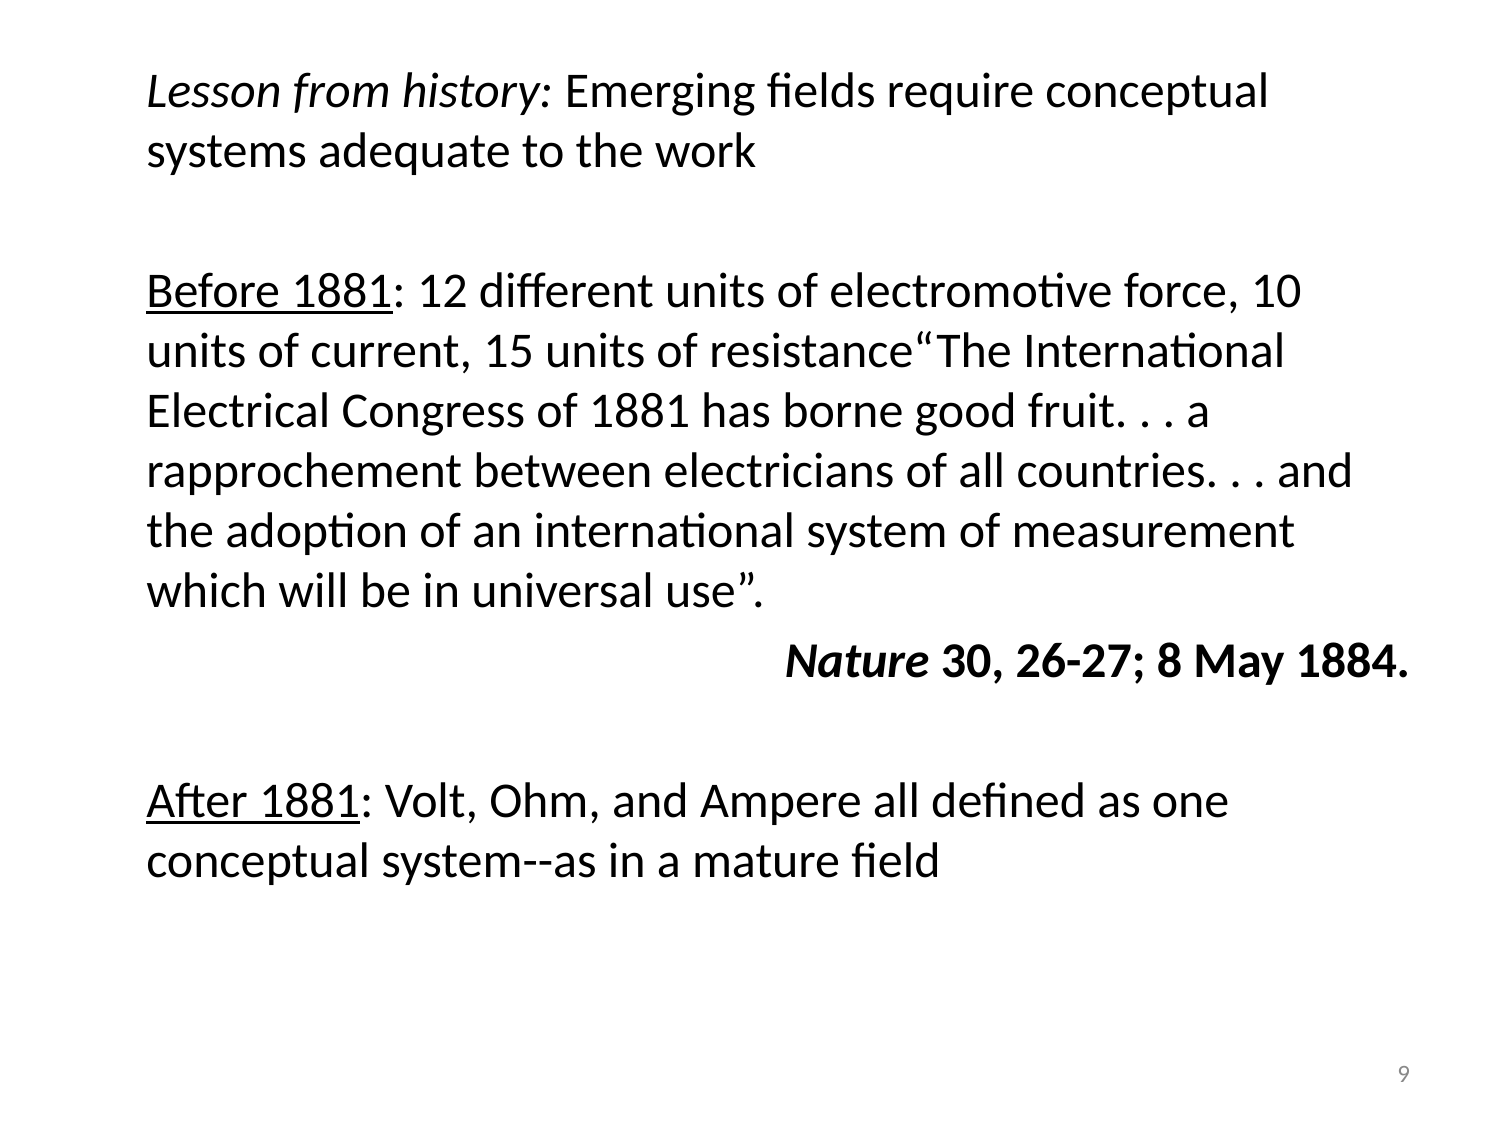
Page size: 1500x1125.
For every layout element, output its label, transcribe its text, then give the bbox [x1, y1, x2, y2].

slide_number 9 [1074, 1042, 1425, 1103]
list Lesson from history: Emerging fields require conceptual systems adequate to the work Before 1881: 12 different units of electromotive force, 10 units of current, 15 units of resistance“The International Electrical Congress of 1881 has borne good fruit. . . a rapprochement between electricians of all countries. . . and the adoption of an international system of measurement which will be in universal use”. Nature 30, 26-27; 8 May 1884. After 1881: Volt, Ohm, and Ampere all defined as one conceptual system--as in a mature field [74, 49, 1426, 1006]
